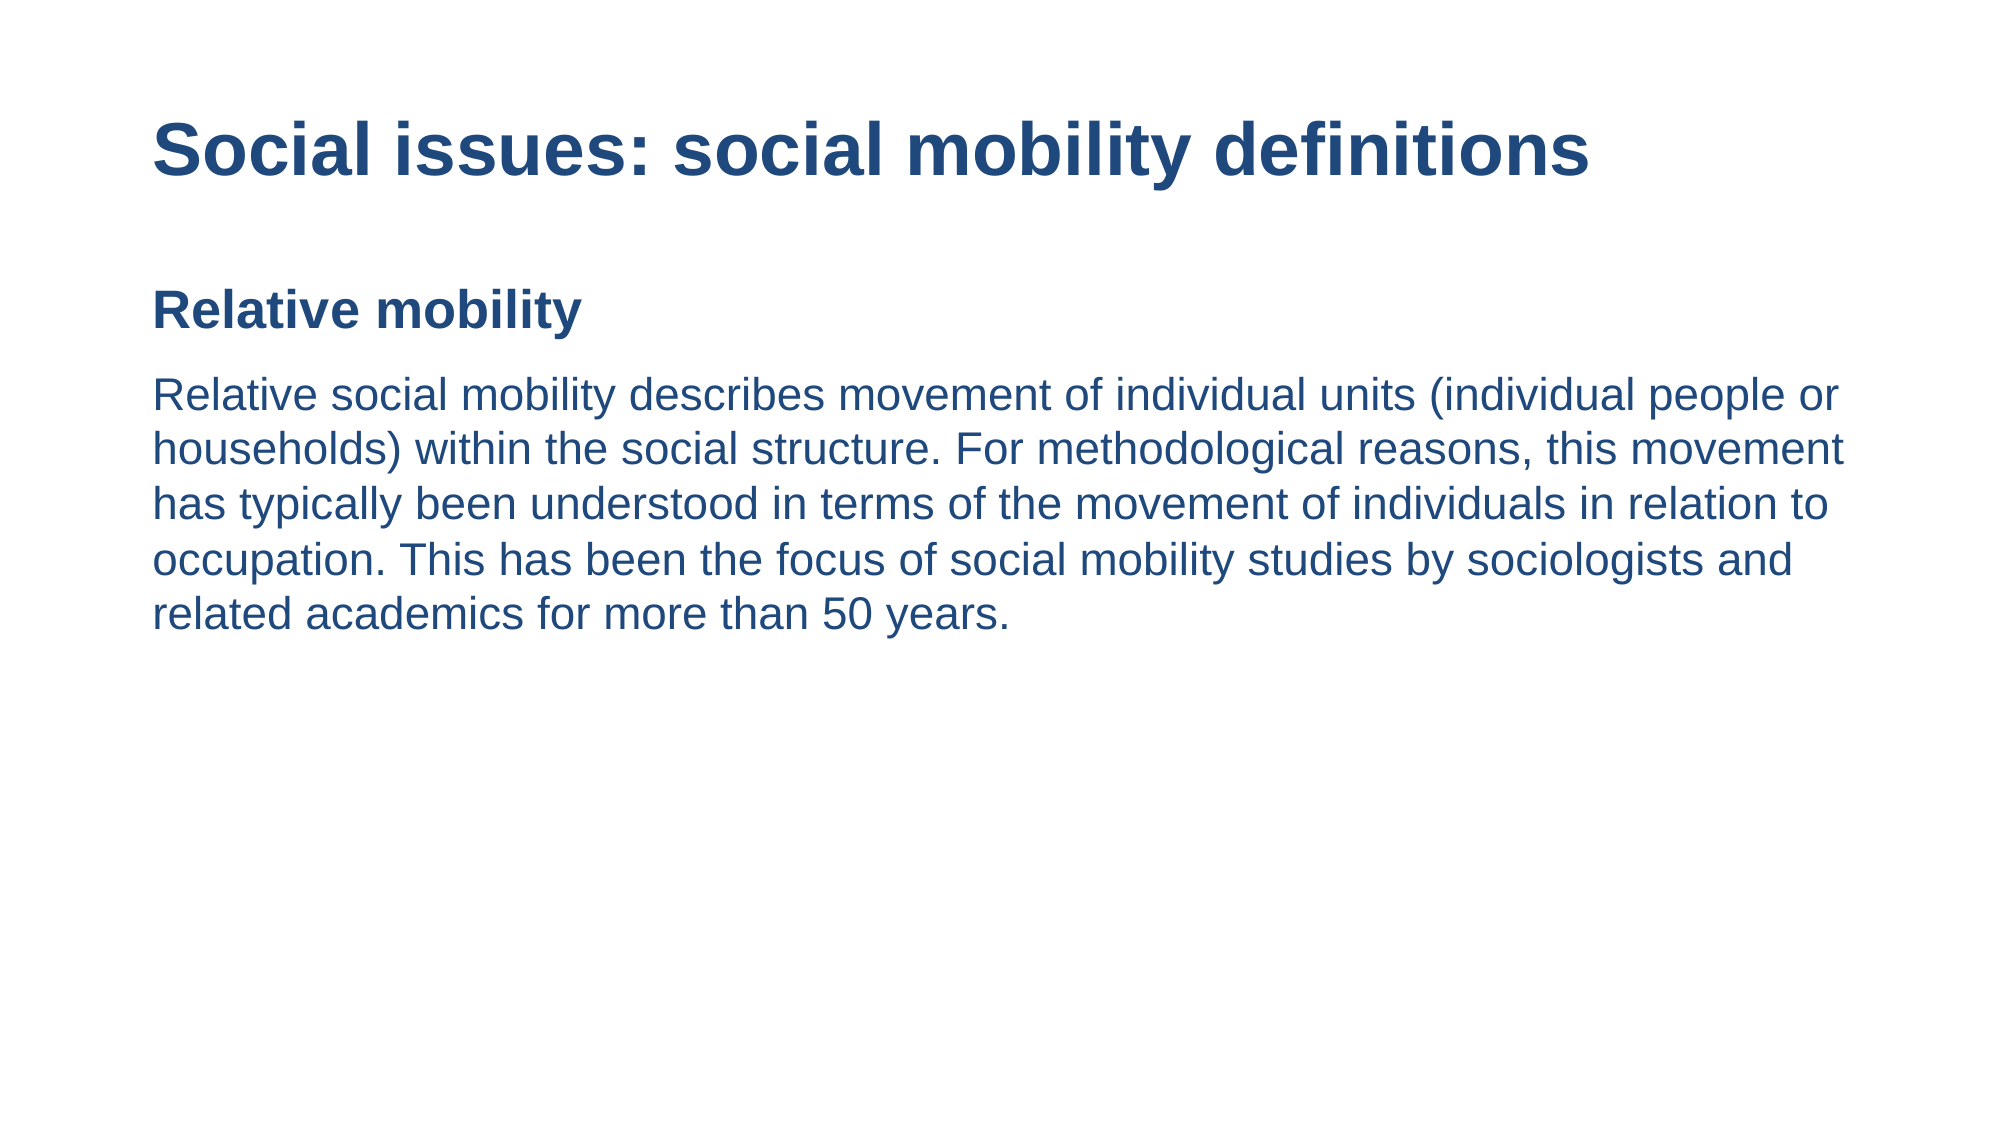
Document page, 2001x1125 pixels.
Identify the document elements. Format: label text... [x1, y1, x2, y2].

list Relative mobility Relative social mobility describes movement of individual units (individual people or households) within the social structure. For methodological reasons, this movement has typically been understood in terms of the movement of individuals in relation to occupation. This has been the focus of social mobility studies by sociologists and related academics for more than 50 years. [137, 315, 1863, 981]
title Social issues: social mobility definitions [137, 97, 1863, 315]
